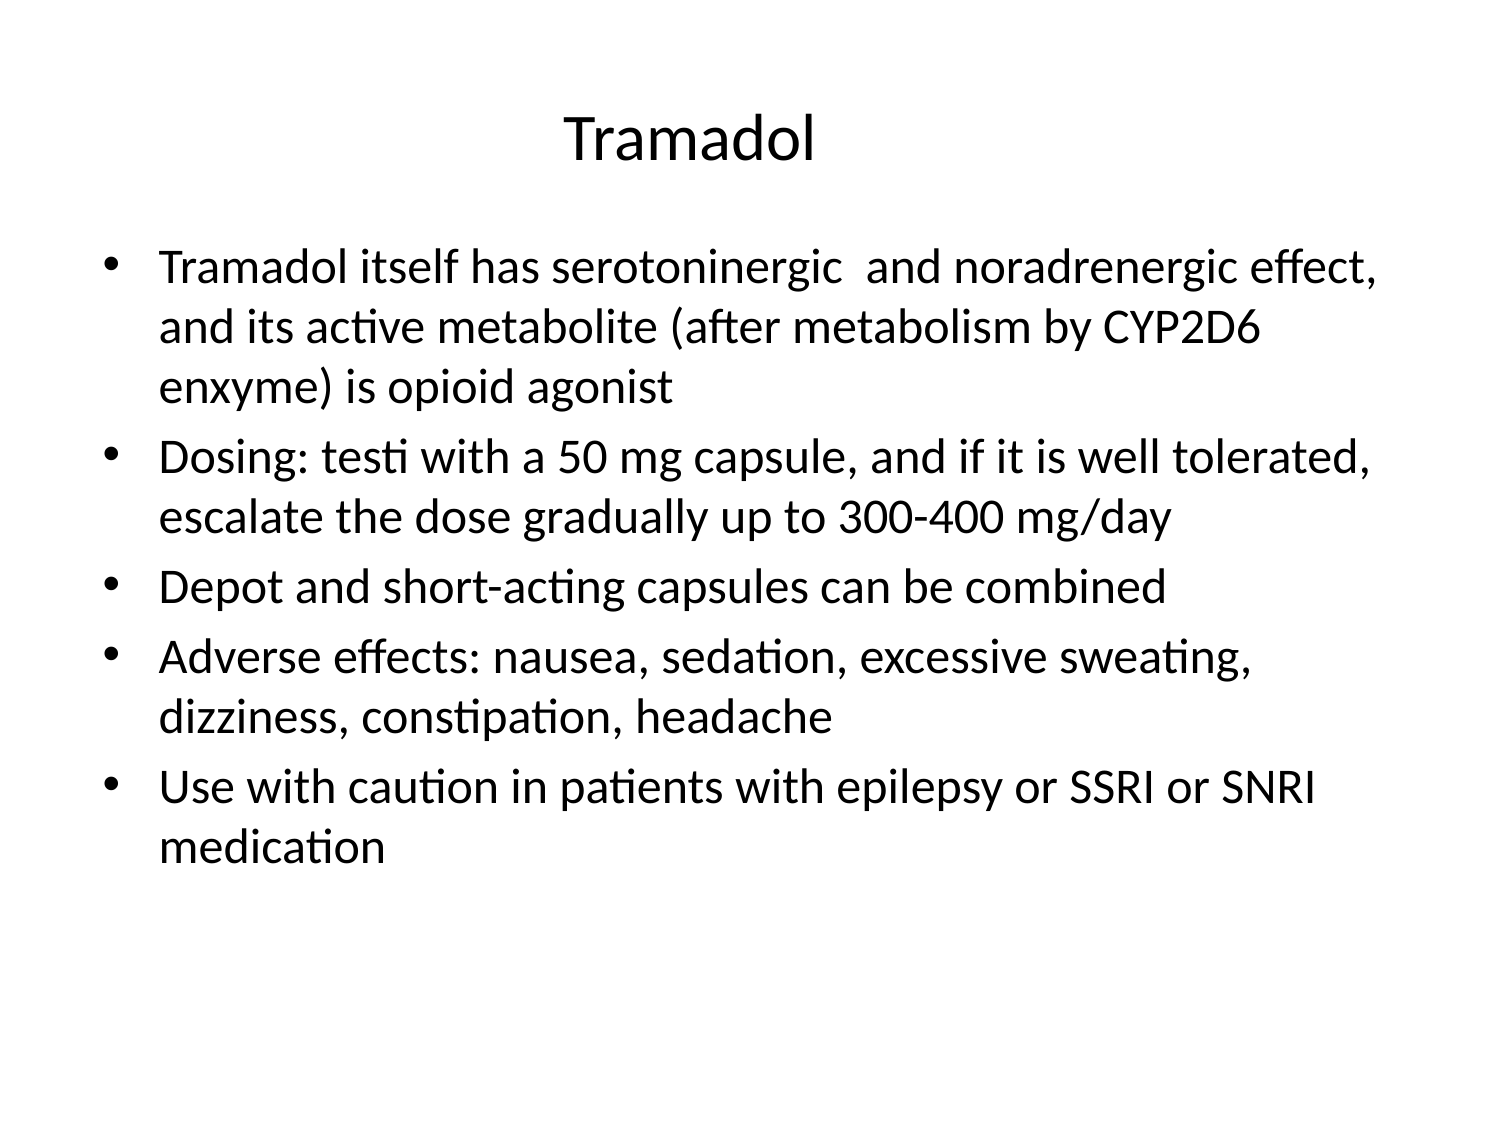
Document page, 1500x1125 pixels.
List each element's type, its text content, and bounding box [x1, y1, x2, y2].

list Tramadol itself has serotoninergic and noradrenergic effect, and its active metabolite (after metabolism by CYP2D6 enxyme) is opioid agonist Dosing: testi with a 50 mg capsule, and if it is well tolerated, escalate the dose gradually up to 300-400 mg/day Depot and short-acting capsules can be combined Adverse effects: nausea, sedation, excessive sweating, dizziness, constipation, headache Use with caution in patients with epilepsy or SSRI or SNRI medication [87, 225, 1460, 977]
title Tramadol [52, 54, 1329, 214]
